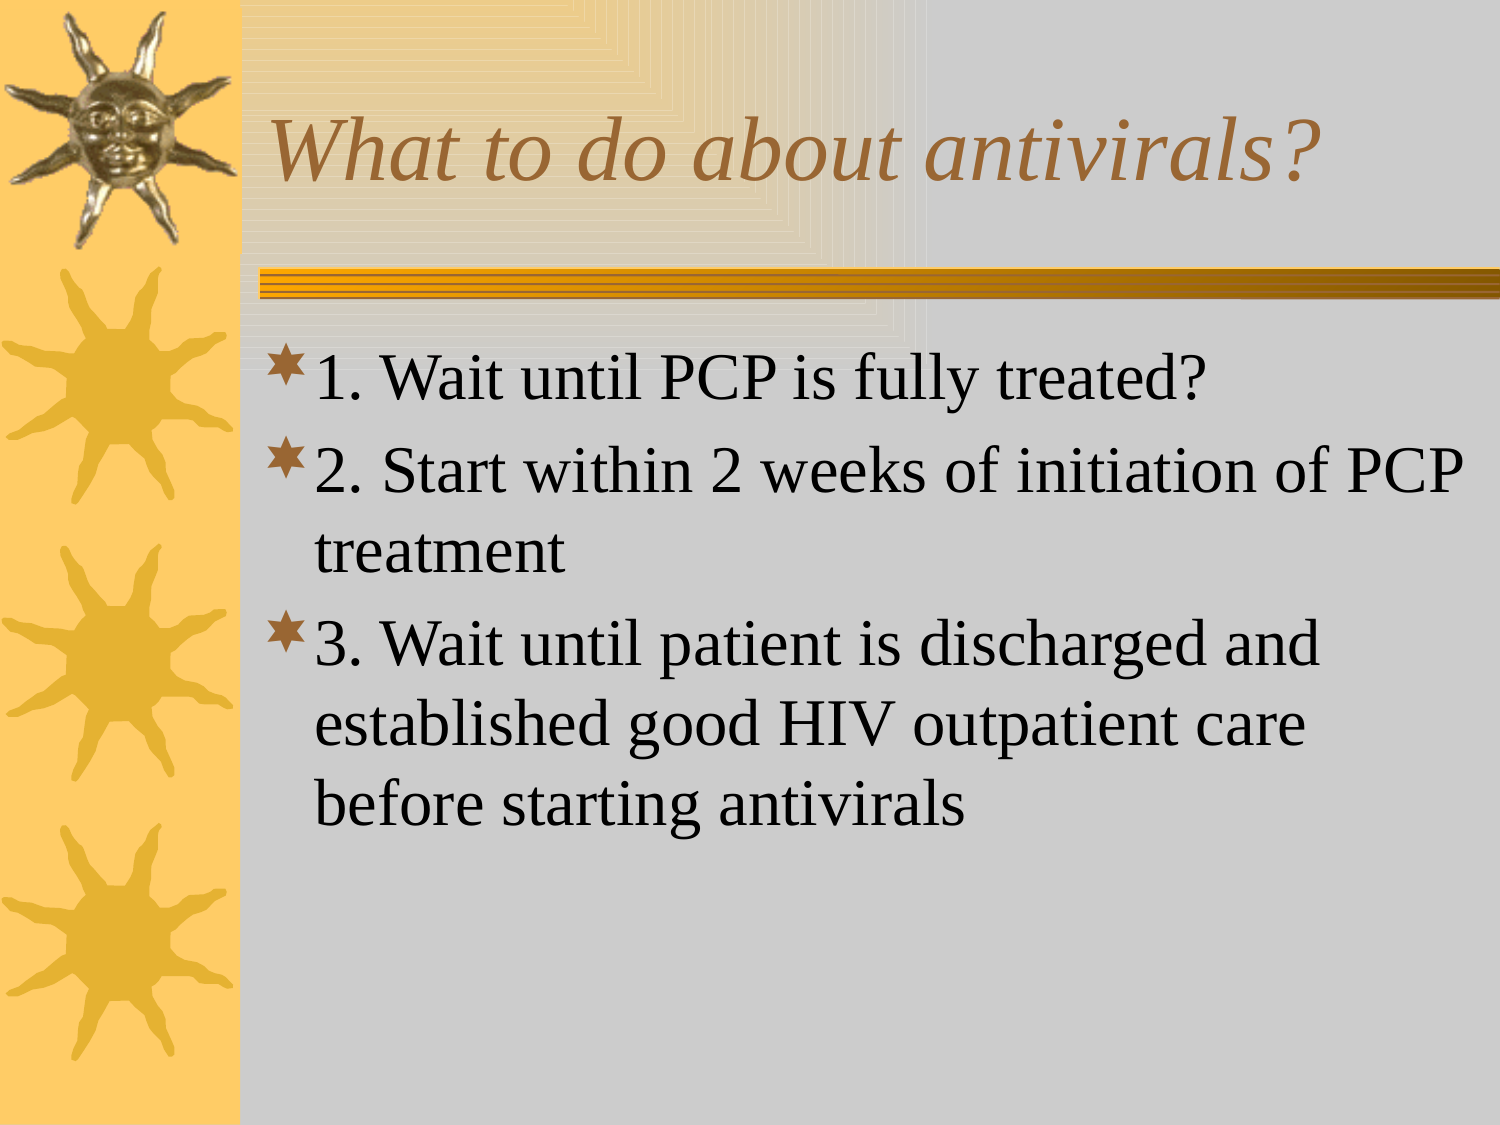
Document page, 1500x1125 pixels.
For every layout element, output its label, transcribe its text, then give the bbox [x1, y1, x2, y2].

picture [1, 8, 242, 254]
list 1. Wait until PCP is fully treated? 2. Start within 2 weeks of initiation of PCP treatment 3. Wait until patient is discharged and established good HIV outpatient care before starting antivirals [242, 324, 1494, 1001]
title What to do about antivirals? [250, 49, 1492, 238]
